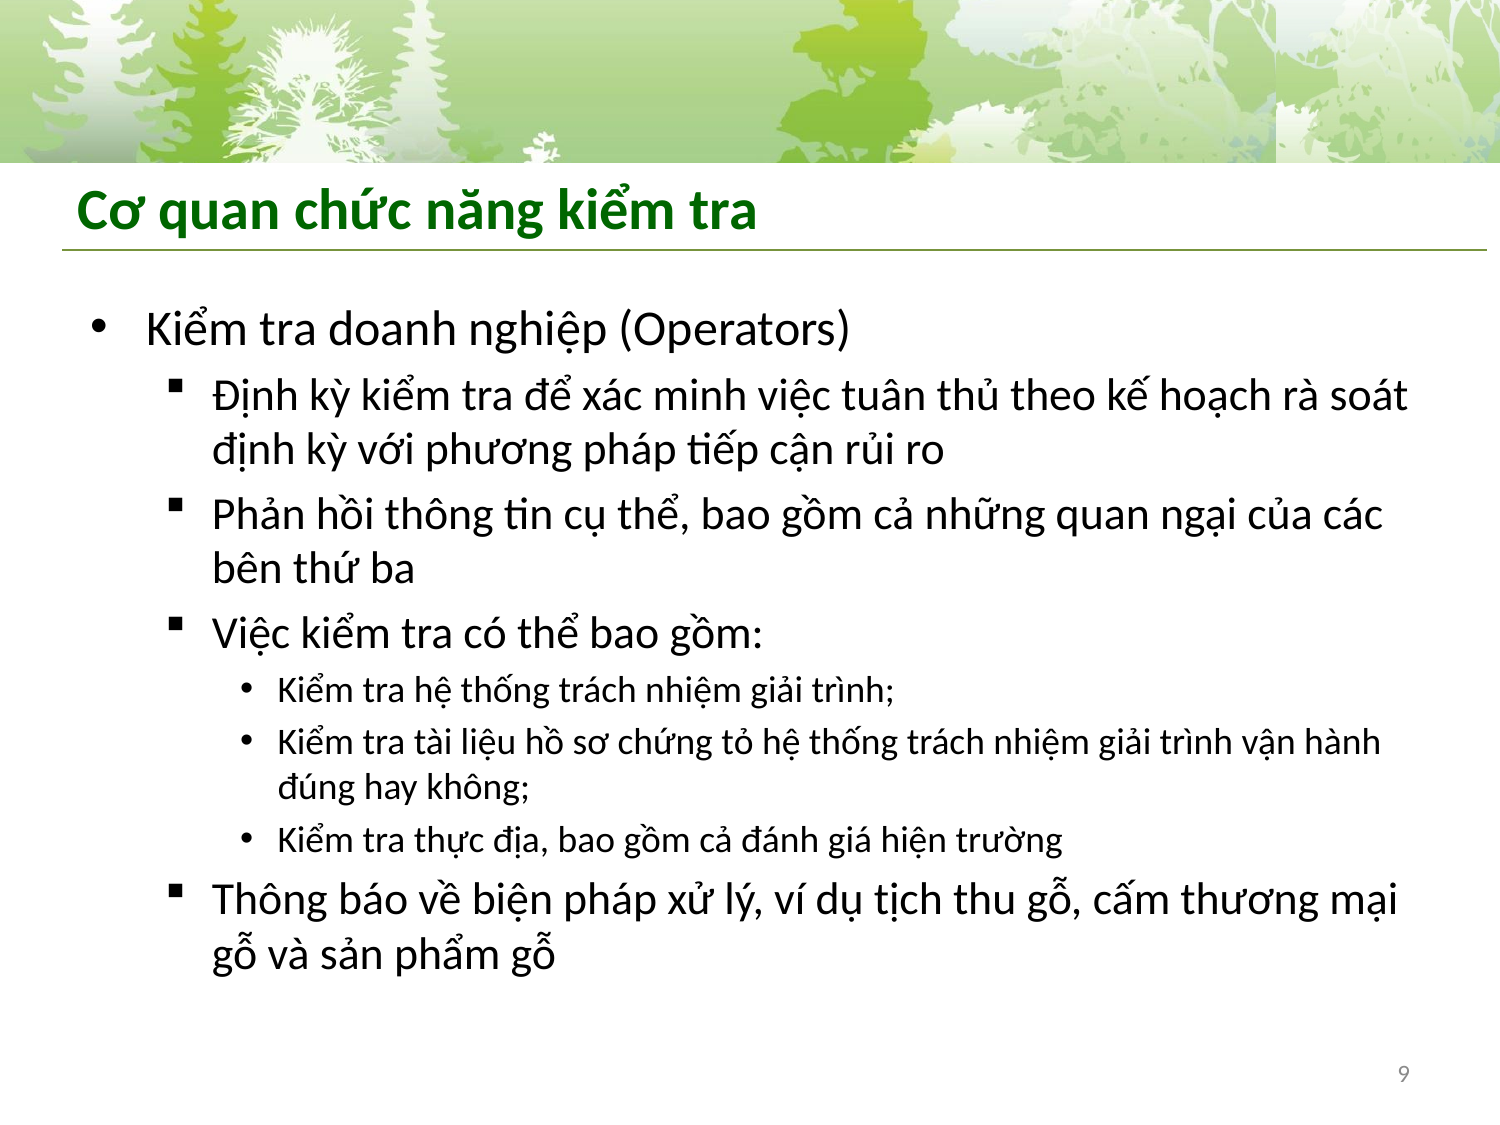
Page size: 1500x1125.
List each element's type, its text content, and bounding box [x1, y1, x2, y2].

picture [0, 0, 1500, 163]
slide_number 9 [1074, 1042, 1425, 1103]
list Kiểm tra doanh nghiệp (Operators) Định kỳ kiểm tra để xác minh việc tuân thủ theo kế hoạch rà soát định kỳ với phương pháp tiếp cận rủi ro Phản hồi thông tin cụ thể, bao gồm cả những quan ngại của các bên thứ ba Việc kiểm tra có thể bao gồm: Kiểm tra hệ thống trách nhiệm giải trình; Kiểm tra tài liệu hồ sơ chứng tỏ hệ thống trách nhiệm giải trình vận hành đúng hay không; Kiểm tra thực địa, bao gồm cả đánh giá hiện trường Thông báo về biện pháp xử lý, ví dụ tịch thu gỗ, cấm thương mại gỗ và sản phẩm gỗ [75, 287, 1425, 1025]
title Cơ quan chức năng kiểm tra [62, 174, 1350, 238]
